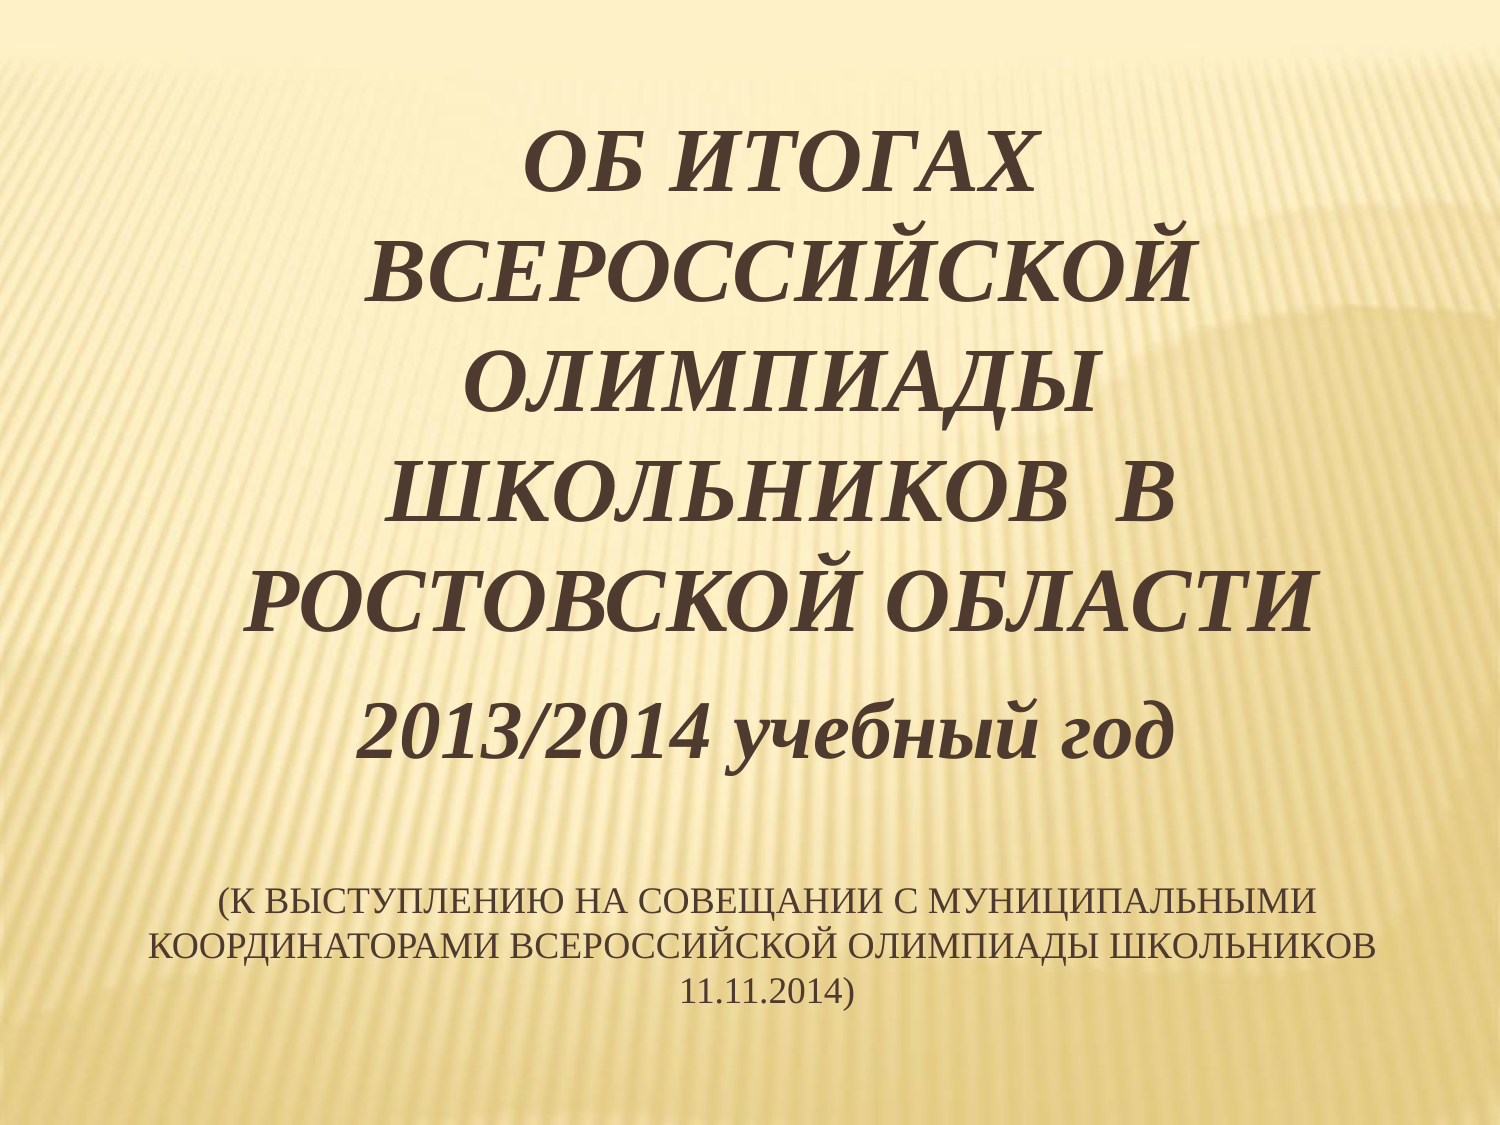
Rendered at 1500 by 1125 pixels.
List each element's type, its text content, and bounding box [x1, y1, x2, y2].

picture [0, 0, 1500, 1125]
text_box ОБ ИТОГАХ ВСЕРОССИЙСКОЙ ОЛИМПИАДЫ ШКОЛЬНИКОВ В РОСТОВСКОЙ ОБЛАСТИ [149, 99, 1413, 650]
text_box 2013/2014 учебный год (К ВЫСТУПЛЕНИЮ НА СОВЕЩАНИИ С МУНИЦИПАЛЬНЫМИ КООРДИНАТОРАМИ ВСЕРОССИЙСКОЙ ОЛИМПИАДЫ ШКОЛЬНИКОВ 11.11.2014) [124, 674, 1408, 1012]
